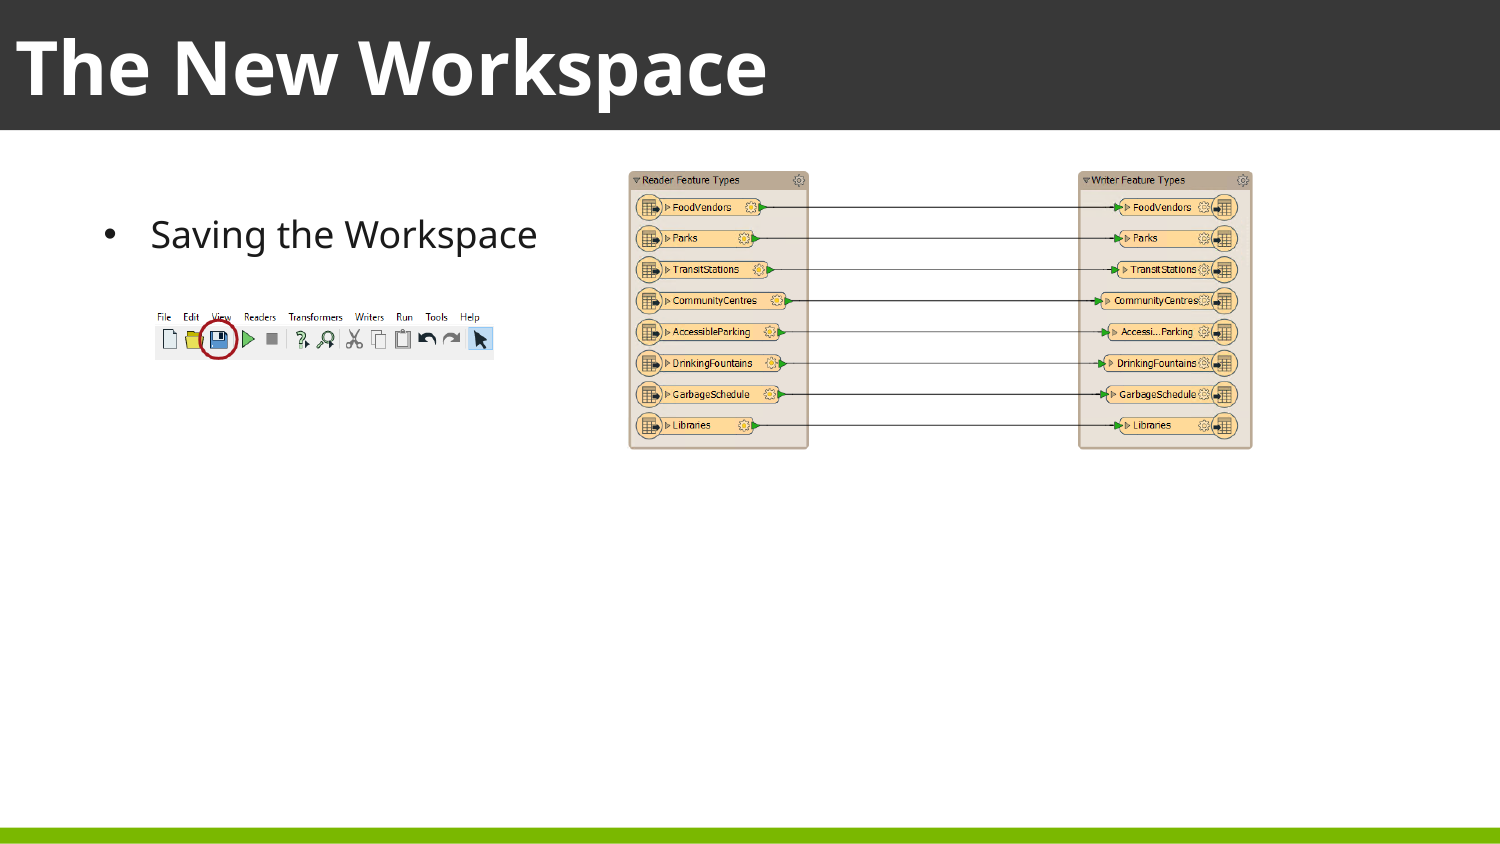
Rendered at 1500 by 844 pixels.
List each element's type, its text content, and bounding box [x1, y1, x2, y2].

text_box The New Workspace [0, 0, 1500, 131]
list Saving the Workspace [51, 189, 767, 808]
picture [627, 169, 1253, 451]
picture [155, 309, 495, 360]
